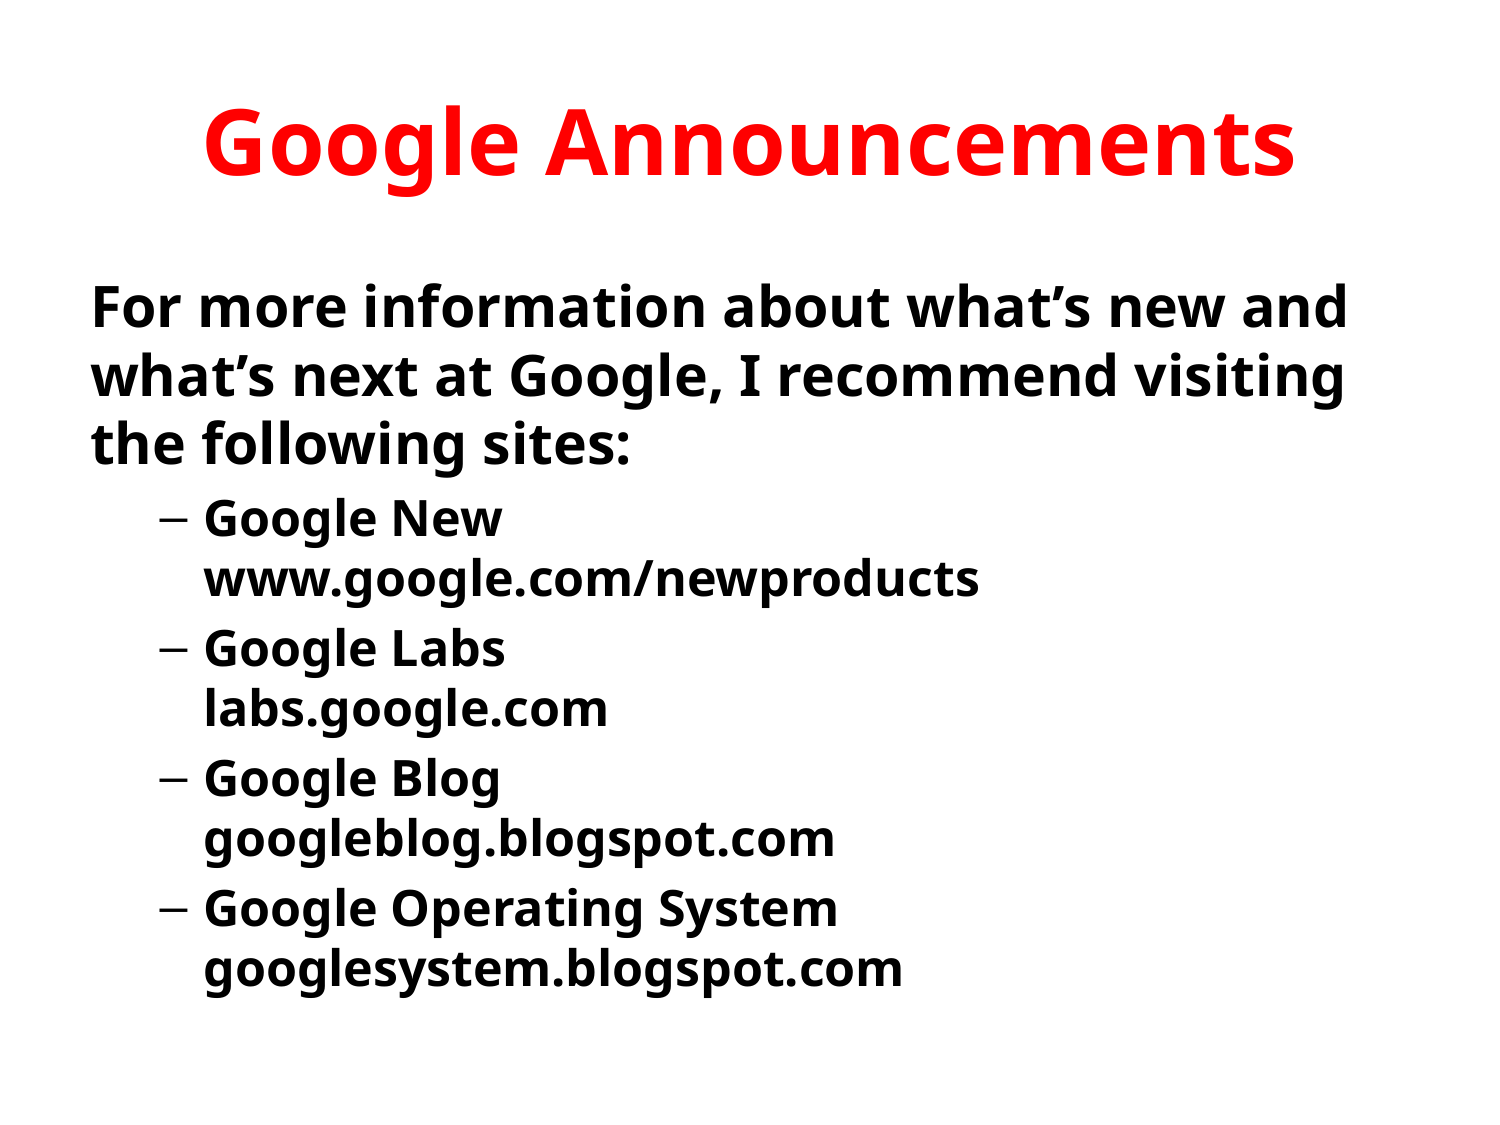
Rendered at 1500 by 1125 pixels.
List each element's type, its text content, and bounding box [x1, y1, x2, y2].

list For more information about what’s new and what’s next at Google, I recommend visiting the following sites: Google New www.google.com/newproducts Google Labs labs.google.com Google Blog googleblog.blogspot.com Google Operating System googlesystem.blogspot.com [75, 262, 1425, 1005]
title Google Announcements [75, 45, 1425, 233]
